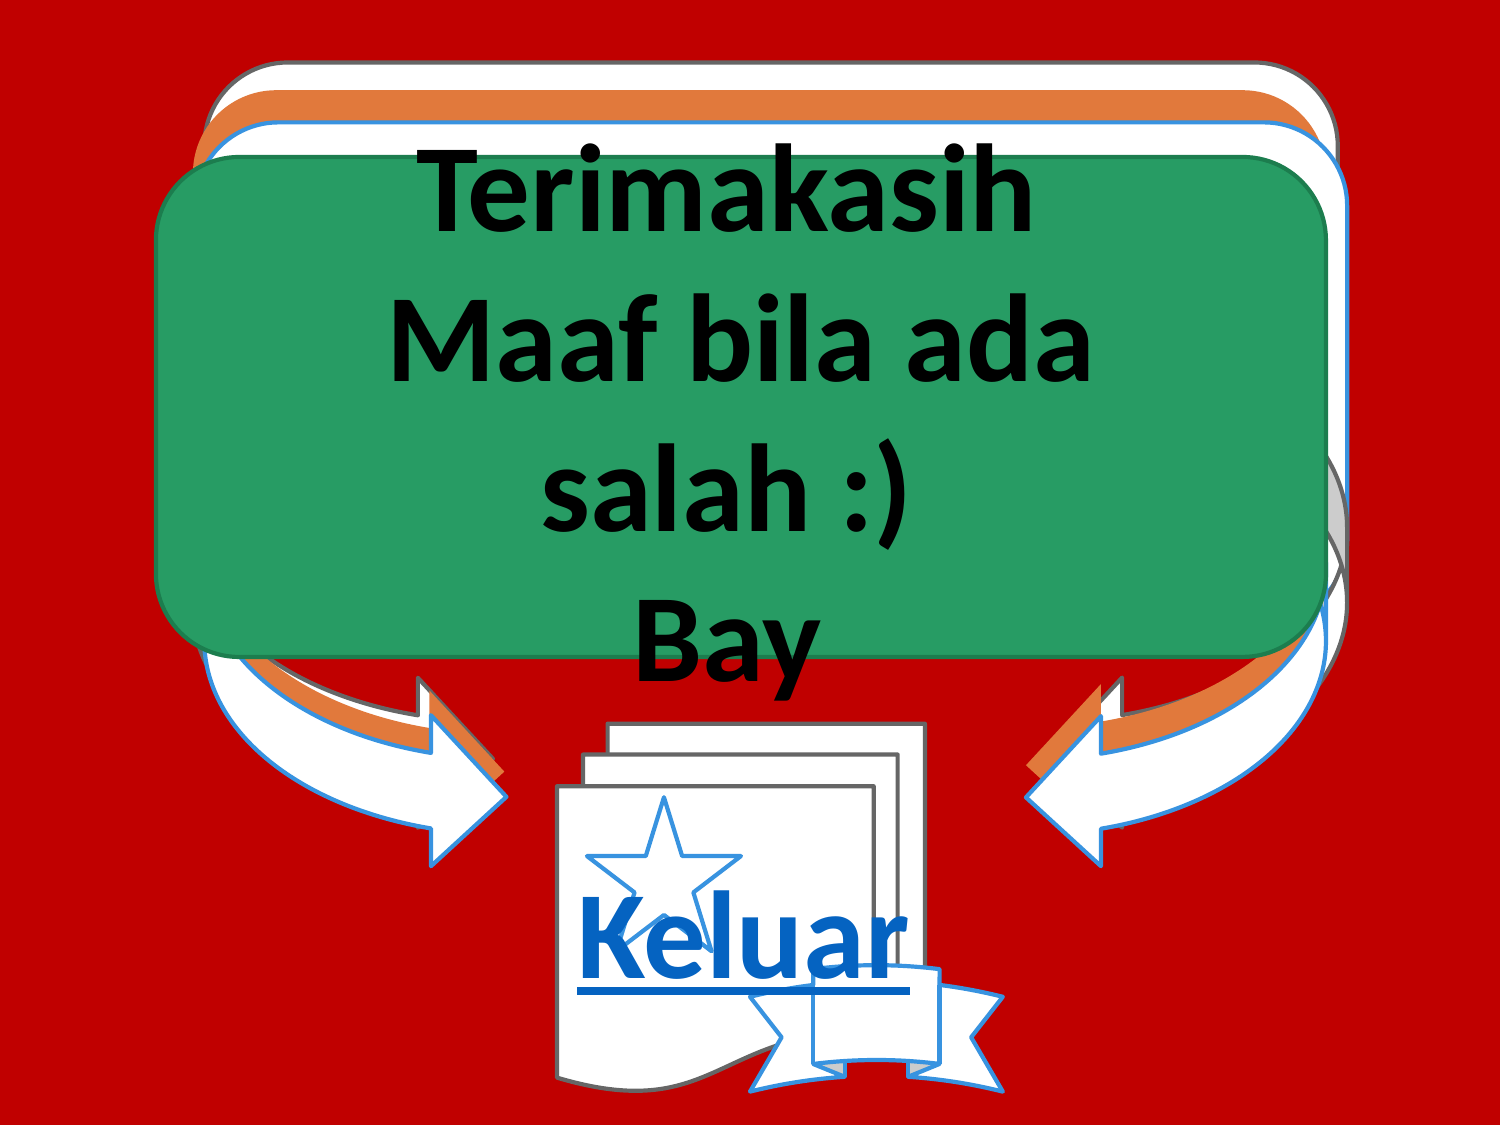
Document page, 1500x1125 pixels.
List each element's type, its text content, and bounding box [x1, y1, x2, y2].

text_box [1326, 535, 1341, 595]
text_box [241, 657, 505, 782]
text_box Keluar [562, 846, 1219, 1012]
text_box Terimakasih Maaf bila ada salah :) Bay [155, 156, 1327, 657]
text_box [206, 62, 1338, 165]
text_box [192, 90, 1321, 170]
text_box [557, 723, 925, 1091]
text_box [1025, 684, 1101, 780]
text_box [648, 797, 680, 846]
text_box [1025, 587, 1326, 846]
text_box [204, 650, 507, 867]
text_box [1319, 458, 1348, 685]
text_box [1101, 677, 1151, 721]
text_box [266, 657, 432, 727]
text_box [206, 122, 1348, 522]
text_box [1101, 619, 1314, 753]
text_box [199, 648, 206, 664]
text_box [750, 1012, 1003, 1092]
